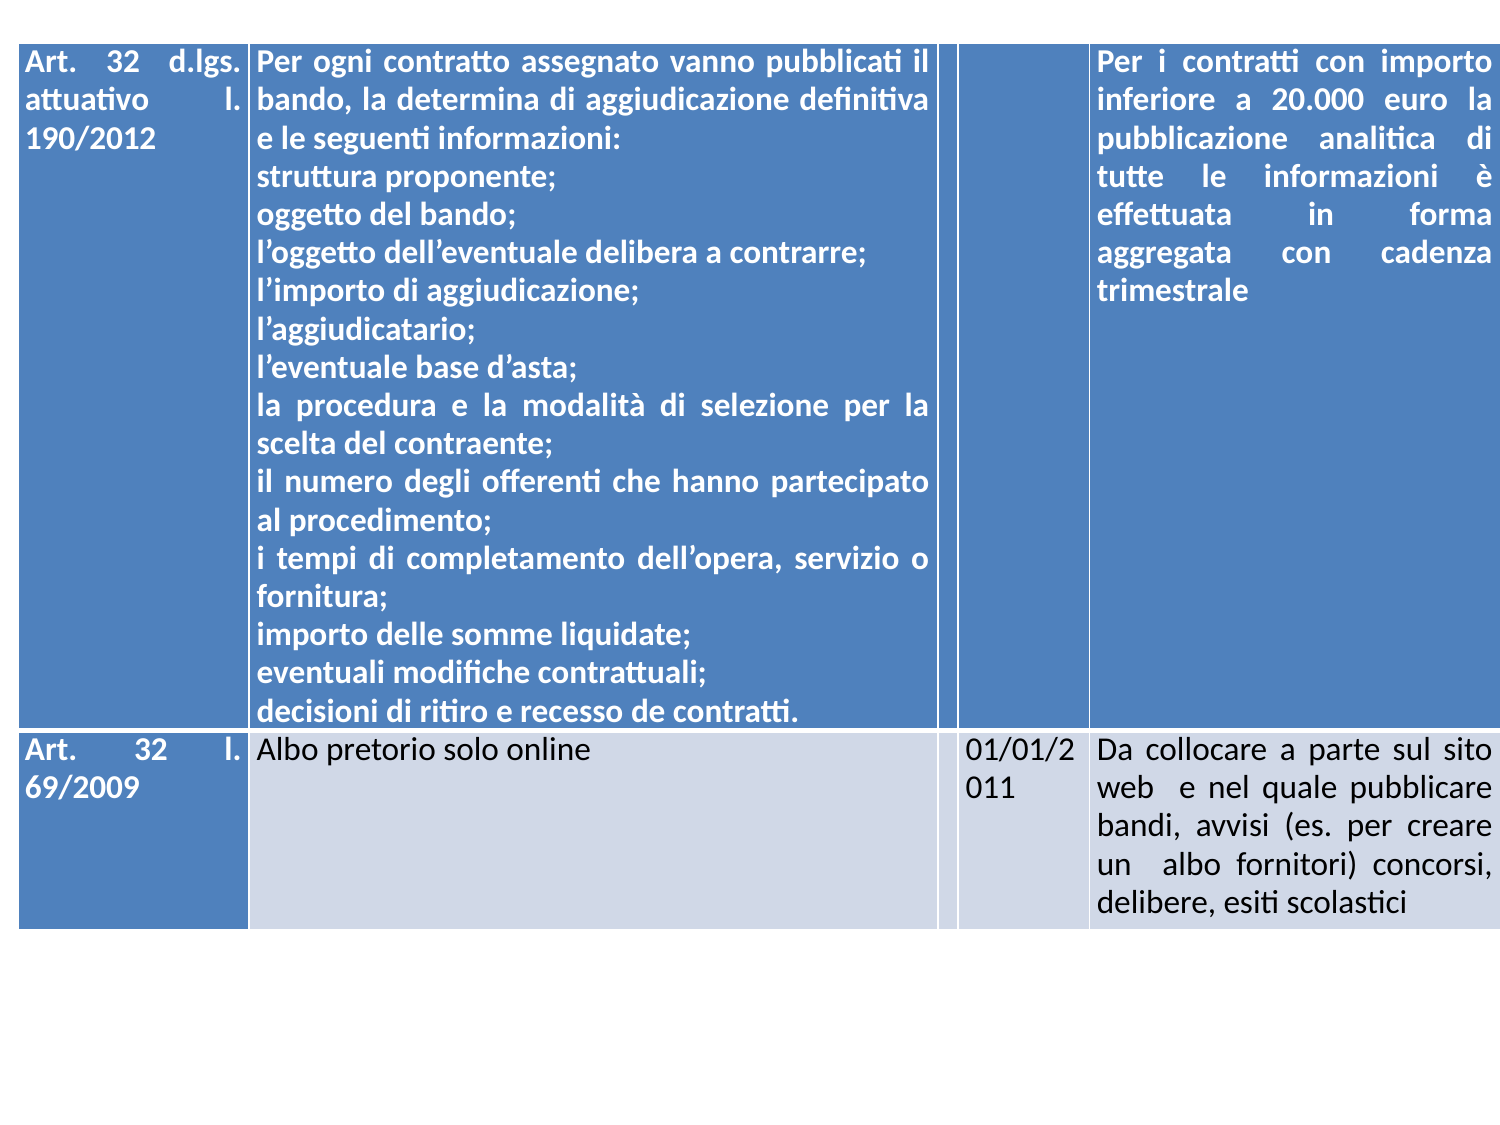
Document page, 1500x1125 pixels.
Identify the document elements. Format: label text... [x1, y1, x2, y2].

table_header Art. 32 d.lgs. attuativo l. 190/2012 [19, 44, 248, 728]
table_header Per i contratti con importo inferiore a 20.000 euro la pubblicazione analitica di tutte le informazioni è effettuata in forma aggregata con cadenza trimestrale [1090, 44, 1500, 728]
table_cell Da collocare a parte sul sito web e nel quale pubblicare bandi, avvisi (es. per creare un albo fornitori) concorsi, delibere, esiti scolastici [1090, 733, 1500, 929]
table_cell Albo pretorio solo online [250, 733, 937, 929]
table_cell Art. 32 l. 69/2009 [19, 733, 248, 929]
table_header Per ogni contratto assegnato vanno pubblicati il bando, la determina di aggiudicazione definitiva e le seguenti informazioni: struttura proponente; oggetto del bando; l’oggetto dell’eventuale delibera a contrarre; l’importo di aggiudicazione; l’aggiudicatario; l’eventuale base d’asta; la procedura e la modalità di selezione per la scelta del contraente; il numero degli offerenti che hanno partecipato al procedimento; i tempi di completamento dell’opera, servizio o fornitura; importo delle somme liquidate; eventuali modifiche contrattuali; decisioni di ritiro e recesso de contratti. [250, 44, 937, 728]
table_header [959, 44, 1089, 728]
table_header [939, 44, 957, 728]
table_cell [939, 733, 957, 929]
table_cell 01/01/2011 [959, 733, 1089, 929]
